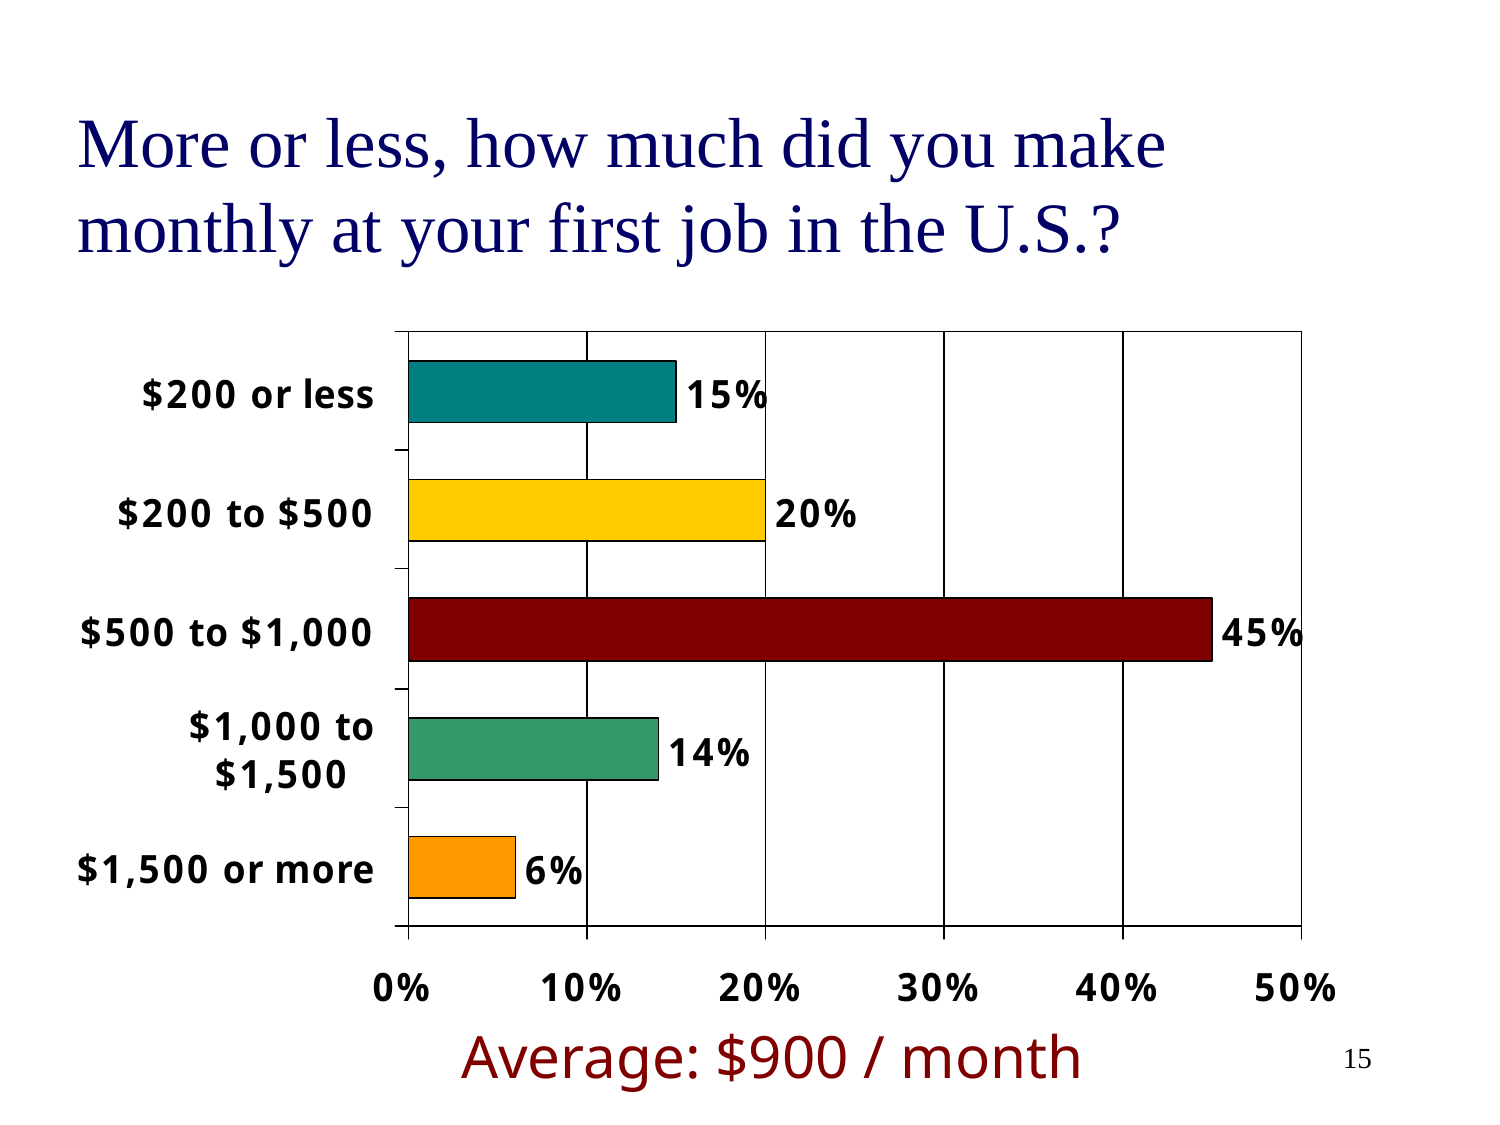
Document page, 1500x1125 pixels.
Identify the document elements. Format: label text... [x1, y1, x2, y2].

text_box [62, 323, 1388, 1026]
slide_number 15 [1074, 1033, 1388, 1108]
title More or less, how much did you make monthly at your first job in the U.S.? [62, 74, 1438, 288]
text_box Average: $900 / month [446, 1035, 1099, 1098]
